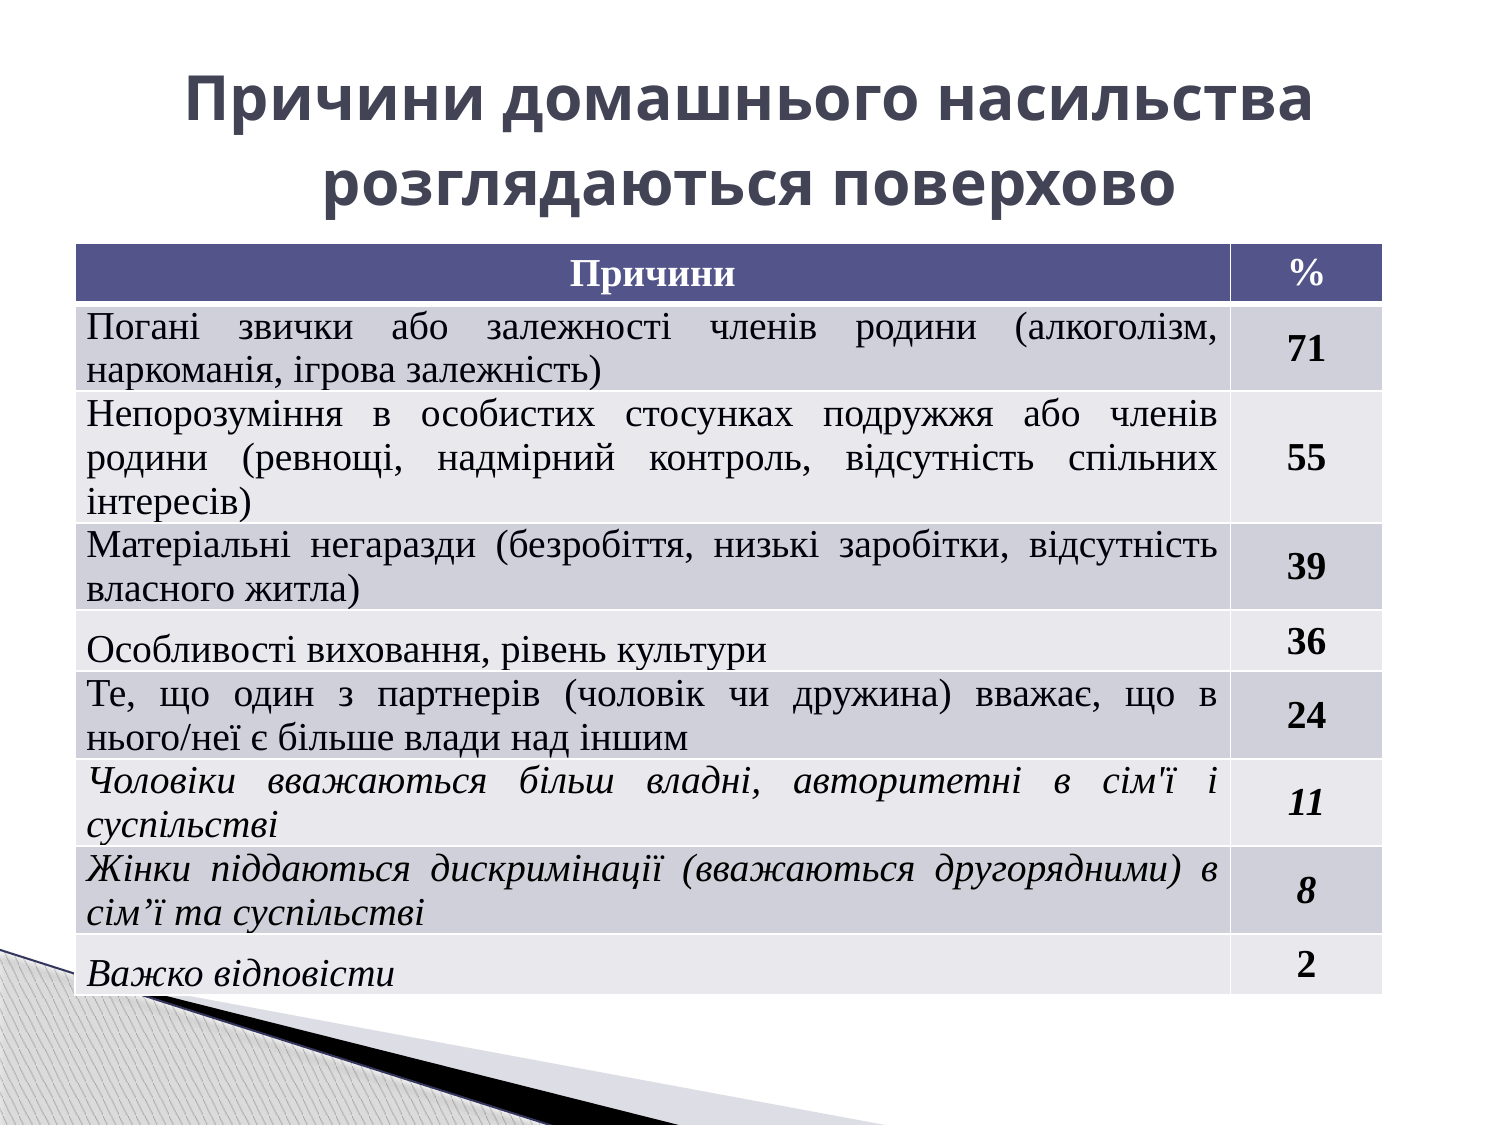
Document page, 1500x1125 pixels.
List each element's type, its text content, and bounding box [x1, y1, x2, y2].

table_cell Жінки піддаються дискримінації (вважаються другорядними) в сім’ї та суспільстві [76, 847, 1230, 933]
table_cell 39 [1231, 524, 1382, 609]
table_cell 71 [1231, 307, 1382, 390]
table_cell 11 [1231, 760, 1382, 845]
table_cell Те, що один з партнерів (чоловік чи дружина) вважає, що в нього/неї є більше влади над іншим [76, 672, 1230, 758]
table_cell 2 [1231, 935, 1382, 994]
table_header Причини [76, 244, 1230, 301]
table_header % [1231, 244, 1382, 301]
table_cell 55 [1231, 392, 1382, 522]
table_cell Особливості виховання, рівень культури [76, 611, 1230, 670]
table_cell Чоловіки вважаються більш владні, авторитетні в сім'ї і суспільстві [76, 760, 1230, 845]
table_cell Важко відповісти [76, 935, 1230, 994]
table_cell 36 [1231, 611, 1382, 670]
table_cell 8 [1231, 847, 1382, 933]
table_cell Непорозуміння в особистих стосунках подружжя або членів родини (ревнощі, надмірний контроль, відсутність спільних інтересів) [76, 392, 1230, 522]
table_cell Матеріальні негаразди (безробіття, низькі заробітки, відсутність власного житла) [76, 524, 1230, 609]
title Причини домашнього насильства розглядаються поверхово [75, 45, 1425, 233]
table_cell Погані звички або залежності членів родини (алкоголізм, наркоманія, ігрова залежність) [76, 307, 1230, 390]
table_cell 24 [1231, 672, 1382, 758]
